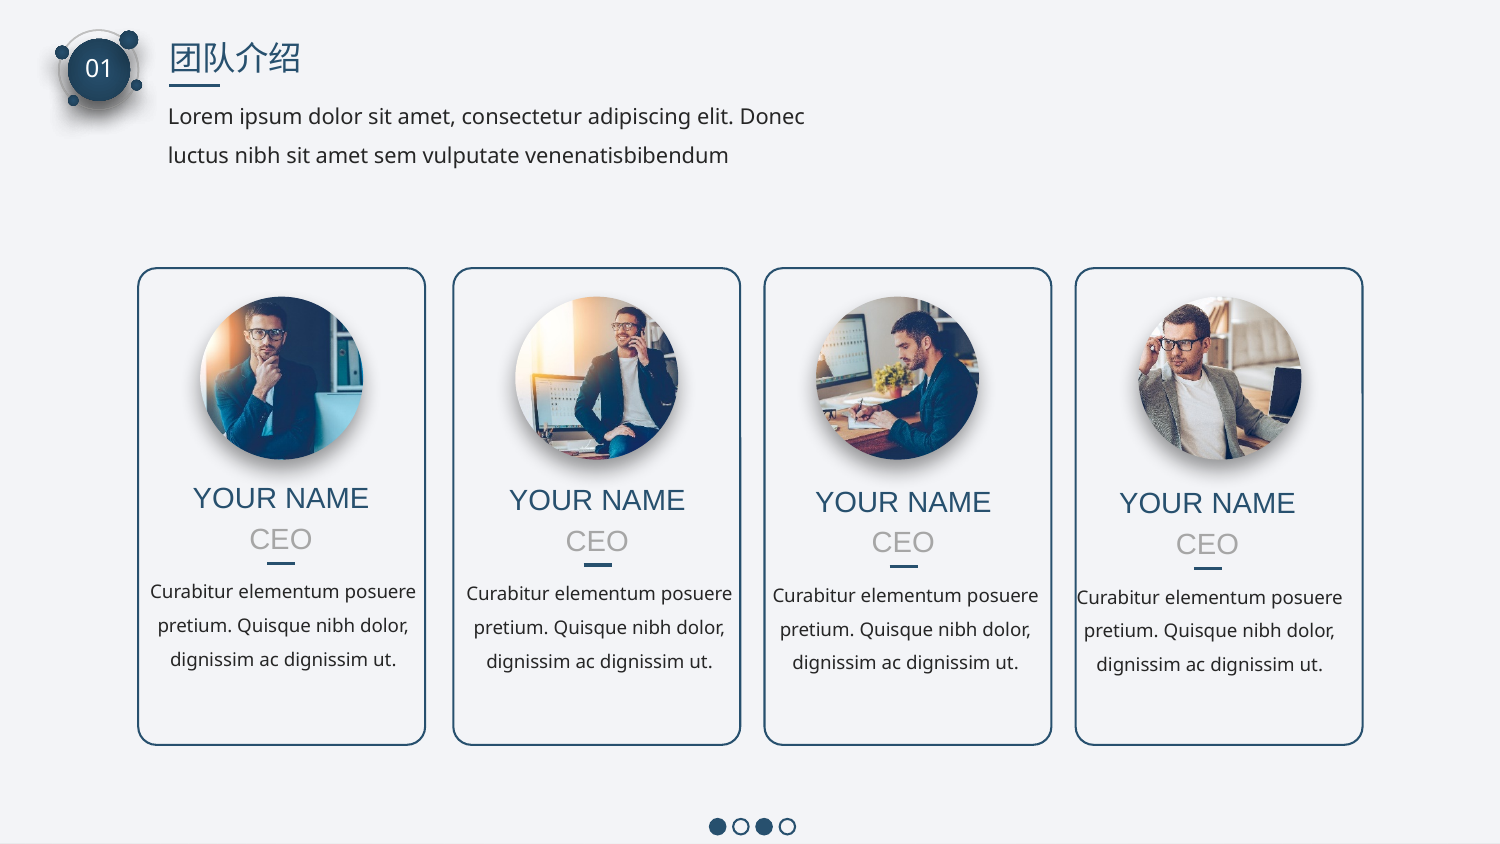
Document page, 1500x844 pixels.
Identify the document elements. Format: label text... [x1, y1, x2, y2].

text_box YOUR NAME [177, 471, 385, 522]
text_box 团队介绍 [154, 30, 318, 81]
text_box YOUR NAME [494, 473, 701, 524]
text_box Curabitur elementum posuere pretium. Quisque nibh dolor, dignissim ac dignissim ut. [1051, 566, 1368, 700]
text_box Curabitur elementum posuere pretium. Quisque nibh dolor, dignissim ac dignissim ut. [441, 563, 758, 696]
text_box [763, 267, 1053, 565]
text_box [1074, 267, 1364, 566]
text_box [763, 698, 1053, 746]
picture [200, 296, 364, 460]
text_box [452, 696, 742, 746]
text_box YOUR NAME [800, 475, 1007, 526]
text_box Curabitur elementum posuere pretium. Quisque nibh dolor, dignissim ac dignissim ut. [747, 565, 1064, 698]
text_box [1074, 700, 1364, 746]
text_box [452, 267, 742, 563]
picture [815, 296, 980, 460]
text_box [55, 30, 143, 110]
text_box [137, 694, 427, 746]
text_box [137, 267, 427, 561]
text_box Curabitur elementum posuere pretium. Quisque nibh dolor, dignissim ac dignissim ut. [124, 561, 442, 694]
text_box CEO [234, 522, 328, 561]
text_box YOUR NAME [1104, 477, 1311, 528]
picture [1138, 296, 1302, 460]
picture [515, 296, 679, 460]
text_box CEO [550, 524, 644, 563]
text_box Lorem ipsum dolor sit amet, consectetur adipiscing elit. Donec luctus nibh sit amet sem vulputate venenatisbibendum [153, 81, 825, 176]
text_box CEO [856, 526, 950, 565]
text_box CEO [1161, 528, 1255, 566]
